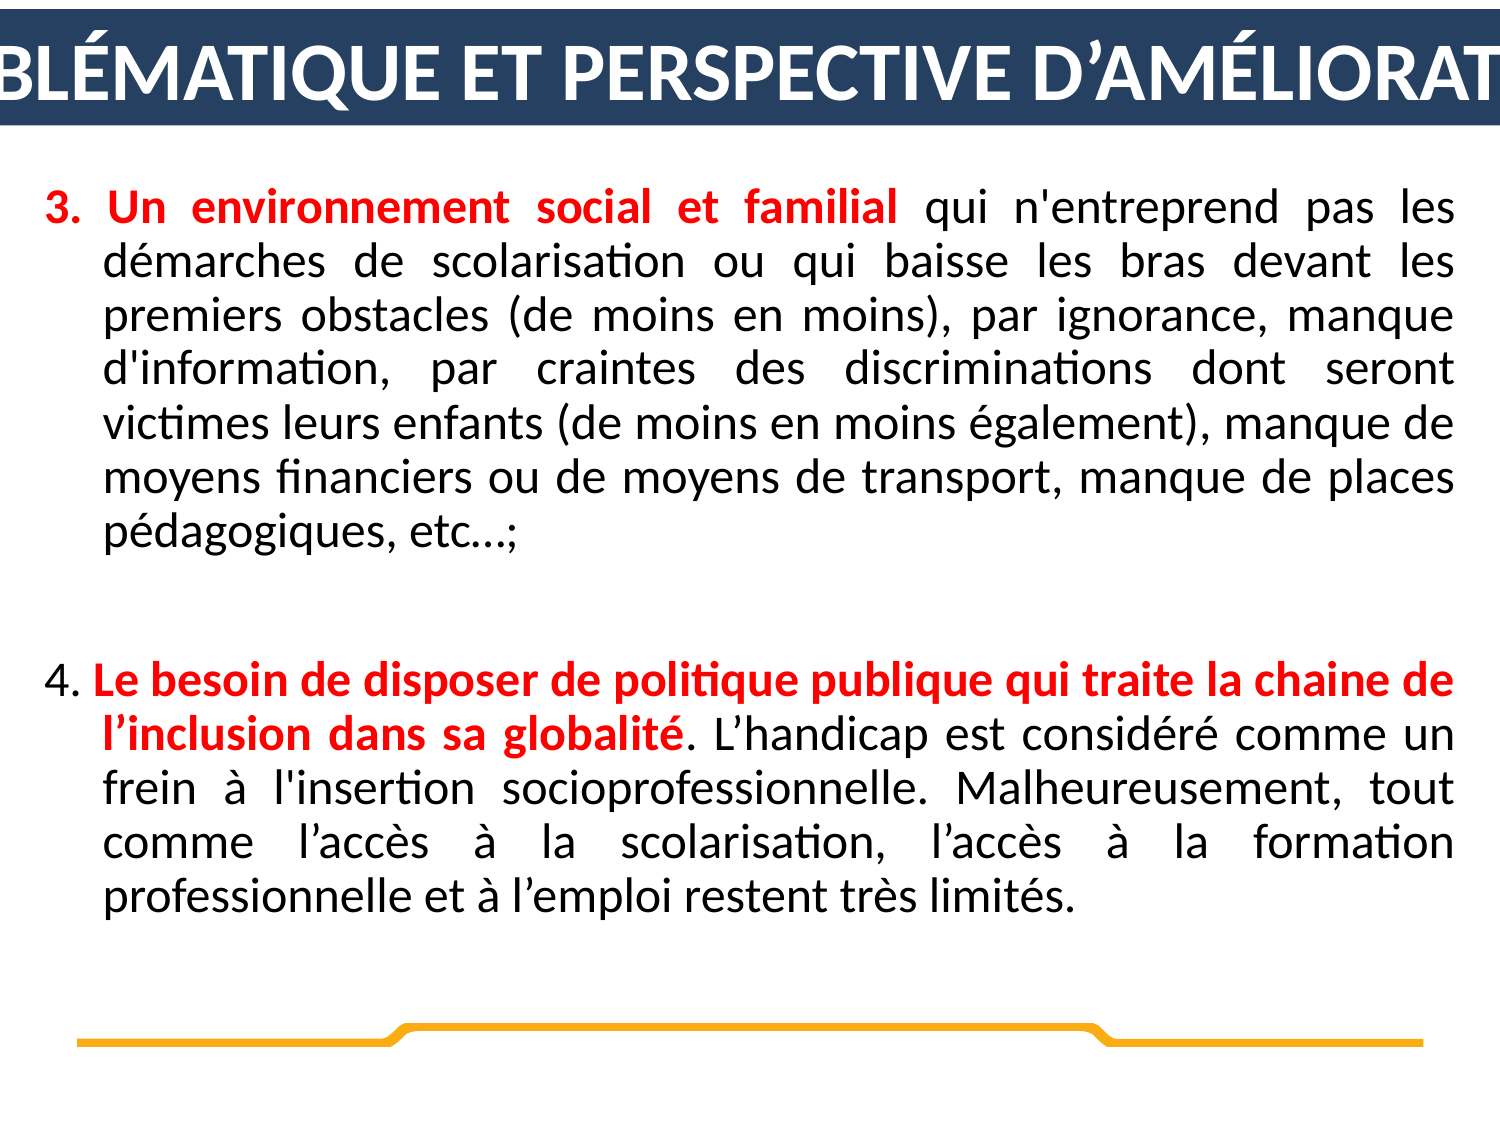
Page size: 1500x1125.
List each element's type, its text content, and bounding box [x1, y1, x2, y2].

text_box Problématique et perspective d’amélioration [0, 9, 1500, 126]
text_box 3. Un environnement social et familial qui n'entreprend pas les démarches de scolarisation ou qui baisse les bras devant les premiers obstacles (de moins en moins), par ignorance, manque d'information, par craintes des discriminations dont seront victimes leurs enfants (de moins en moins également), manque de moyens financiers ou de moyens de transport, manque de places pédagogiques, etc…; 4. Le besoin de disposer de politique publique qui traite la chaine de l’inclusion dans sa globalité. L’handicap est considéré comme un frein à l'insertion socioprofessionnelle. Malheureusement, tout comme l’accès à la scolarisation, l’accès à la formation professionnelle et à l’emploi restent très limités. [29, 172, 1471, 1000]
